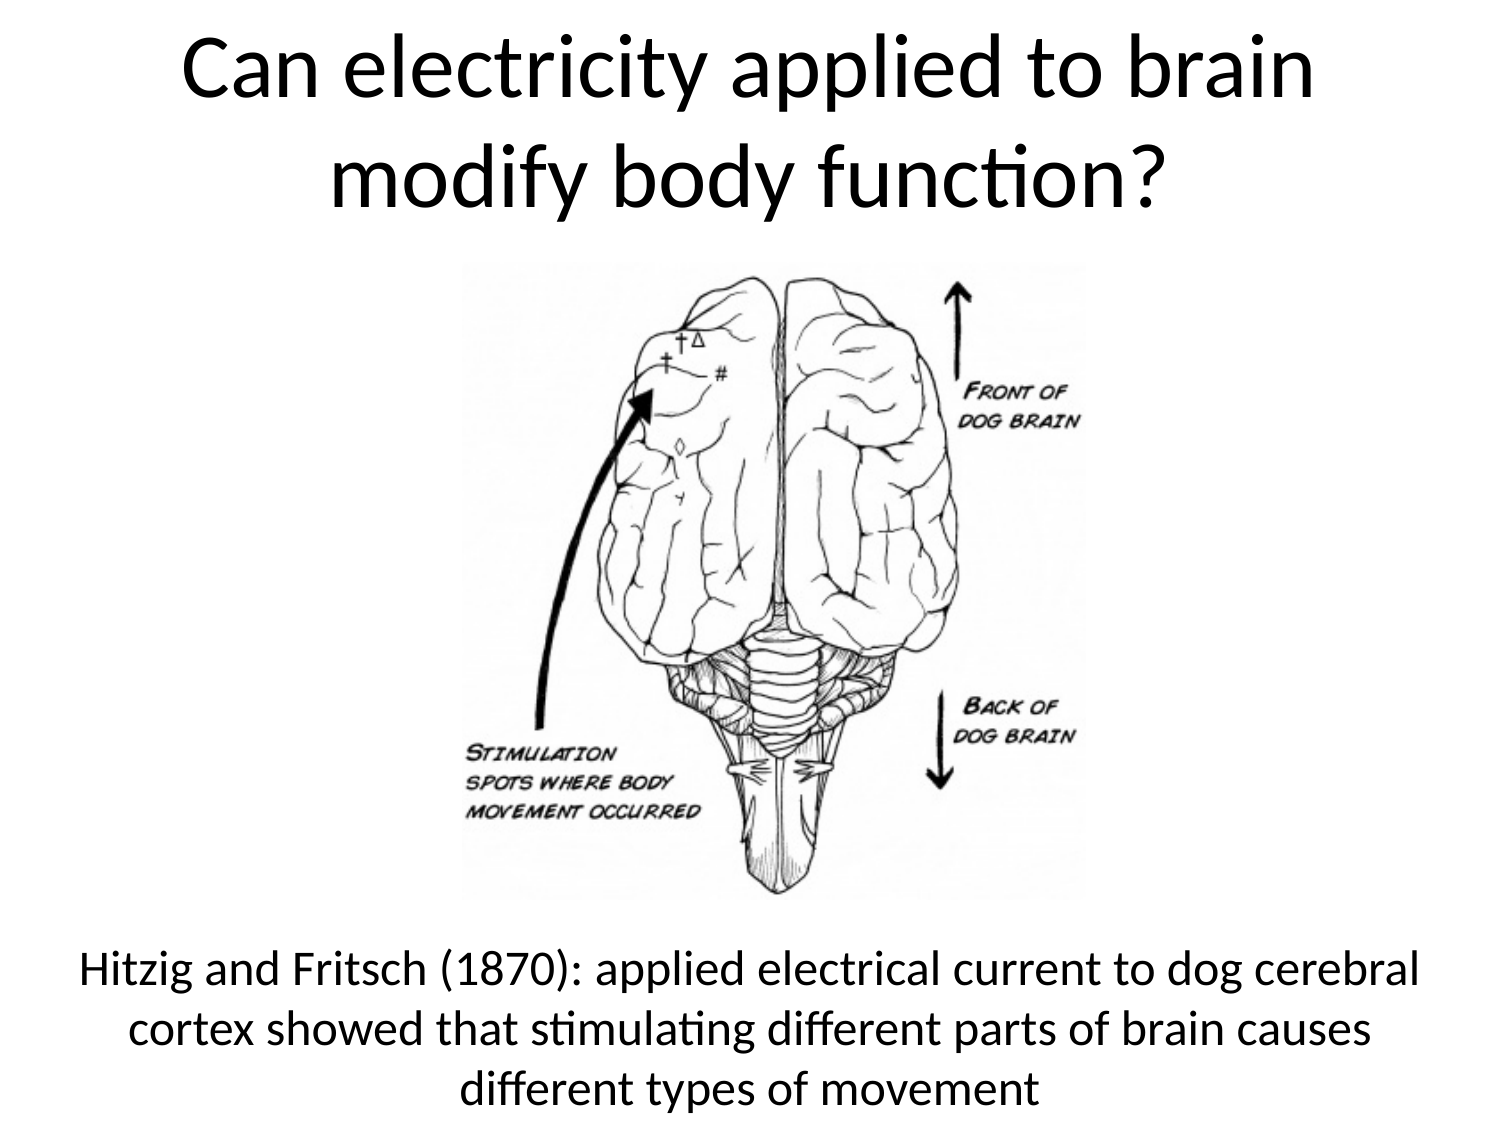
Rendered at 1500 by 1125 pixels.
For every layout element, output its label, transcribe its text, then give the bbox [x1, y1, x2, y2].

title Can electricity applied to brain modify body function? [37, 0, 1463, 233]
text_box Hitzig and Fritsch (1870): applied electrical current to dog cerebral cortex showed that stimulating different parts of brain causes different types of movement [50, 928, 1450, 1123]
picture [462, 262, 1086, 901]
